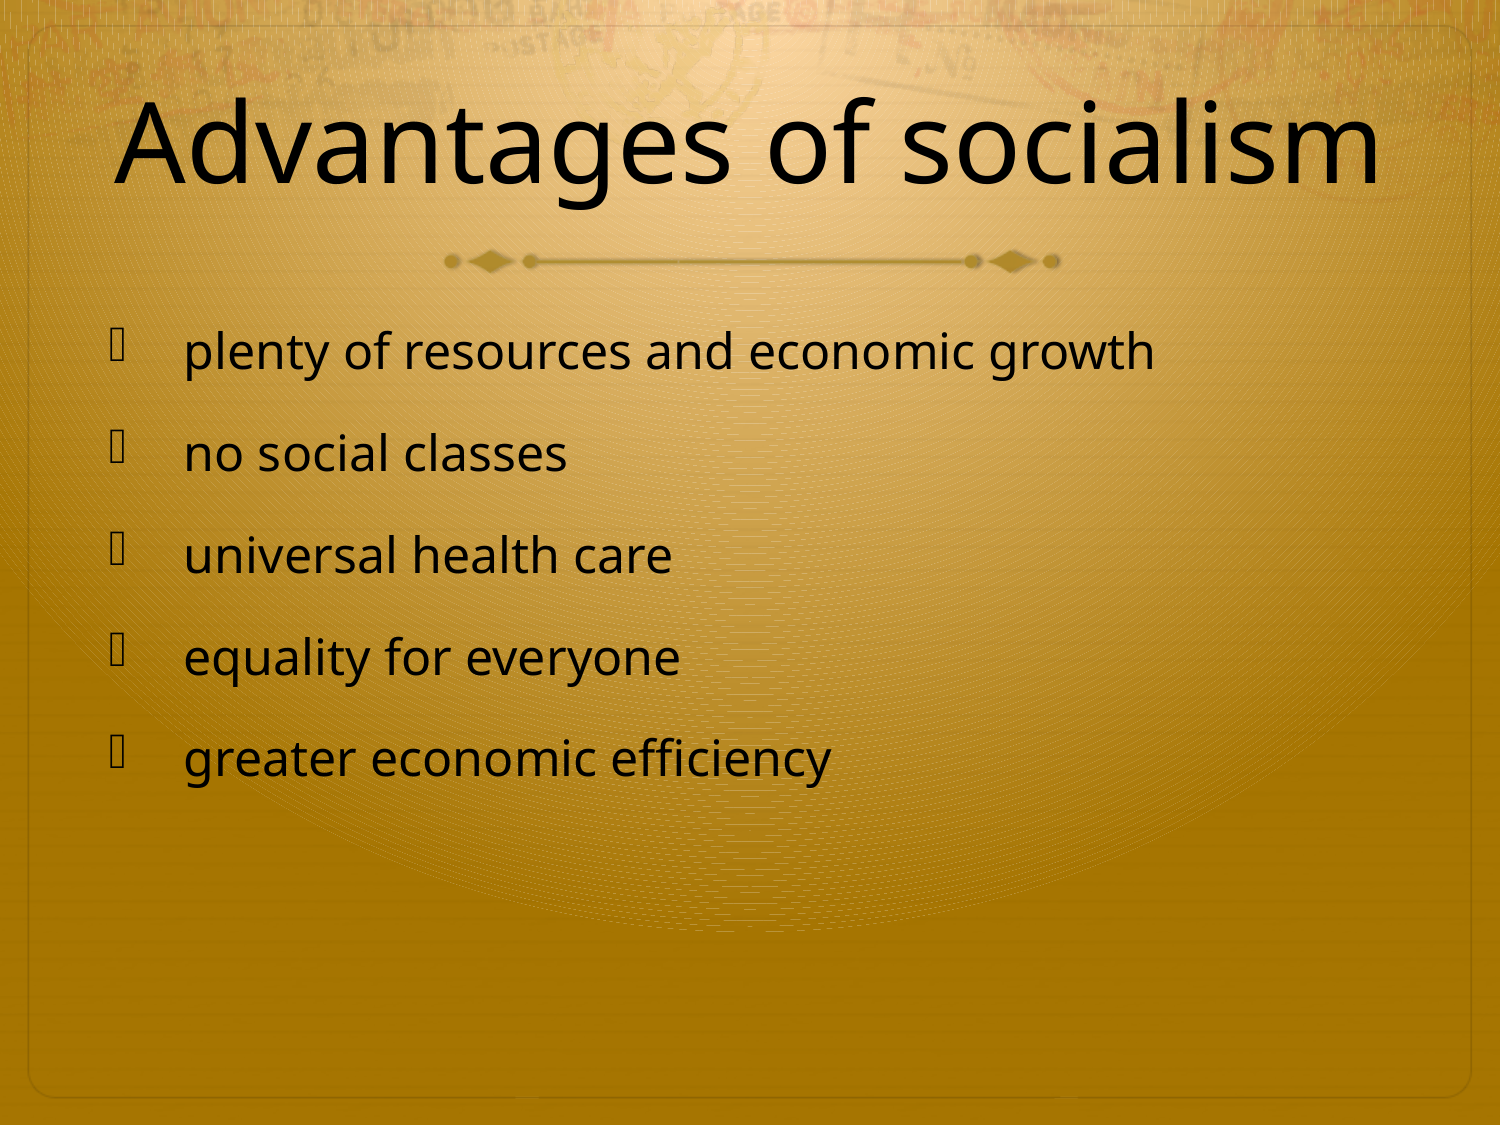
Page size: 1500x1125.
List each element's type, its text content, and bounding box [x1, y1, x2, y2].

picture [0, 0, 1500, 1125]
title Advantages of socialism [93, 45, 1407, 233]
list plenty of resources and economic growth no social classes universal health care equality for everyone greater economic efficiency [93, 312, 1407, 988]
